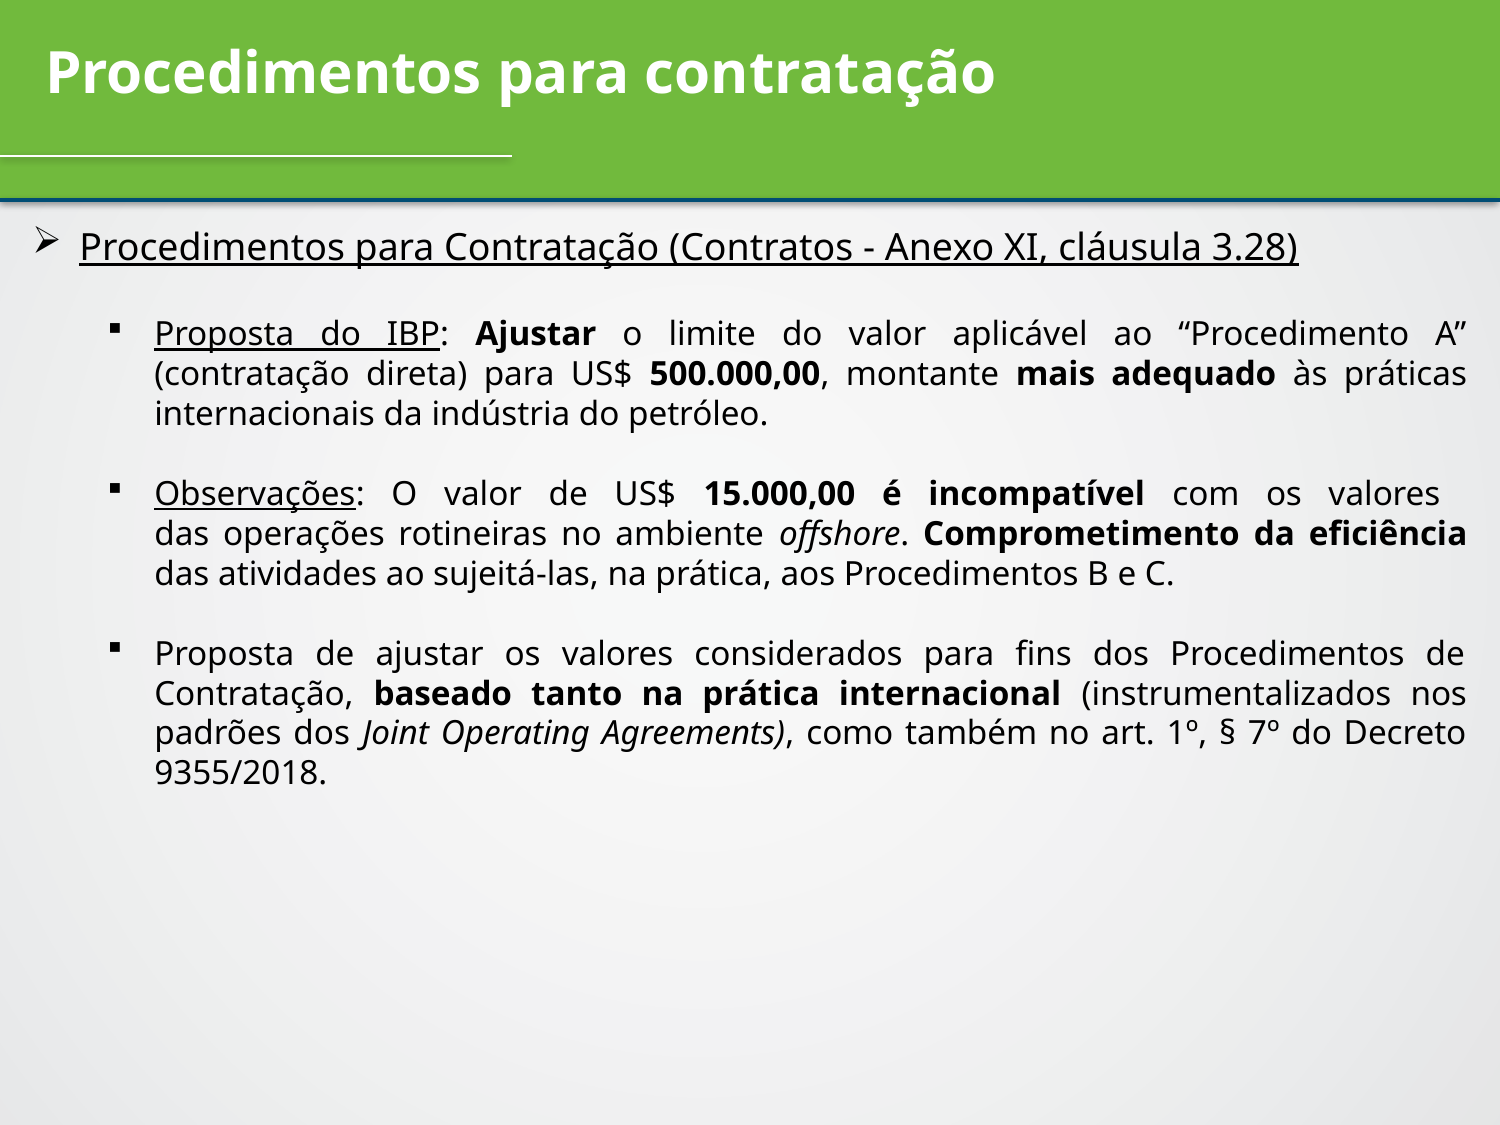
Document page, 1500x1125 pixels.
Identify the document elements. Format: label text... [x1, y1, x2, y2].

picture [0, 203, 1500, 1125]
text_box Procedimentos para Contratação (Contratos - Anexo XI, cláusula 3.28) Proposta do IBP: Ajustar o limite do valor aplicável ao “Procedimento A” (contratação direta) para US$ 500.000,00, montante mais adequado às práticas internacionais da indústria do petróleo. Observações: O valor de US$ 15.000,00 é incompatível com os valores das operações rotineiras no ambiente offshore. Comprometimento da eficiência das atividades ao sujeitá-las, na prática, aos Procedimentos B e C. Proposta de ajustar os valores considerados para fins dos Procedimentos de Contratação, baseado tanto na prática internacional (instrumentalizados nos padrões dos Joint Operating Agreements), como também no art. 1º, § 7º do Decreto 9355/2018. [12, 212, 1488, 962]
text_box Procedimentos para contratação [24, 24, 1488, 115]
text_box [0, 0, 1500, 198]
